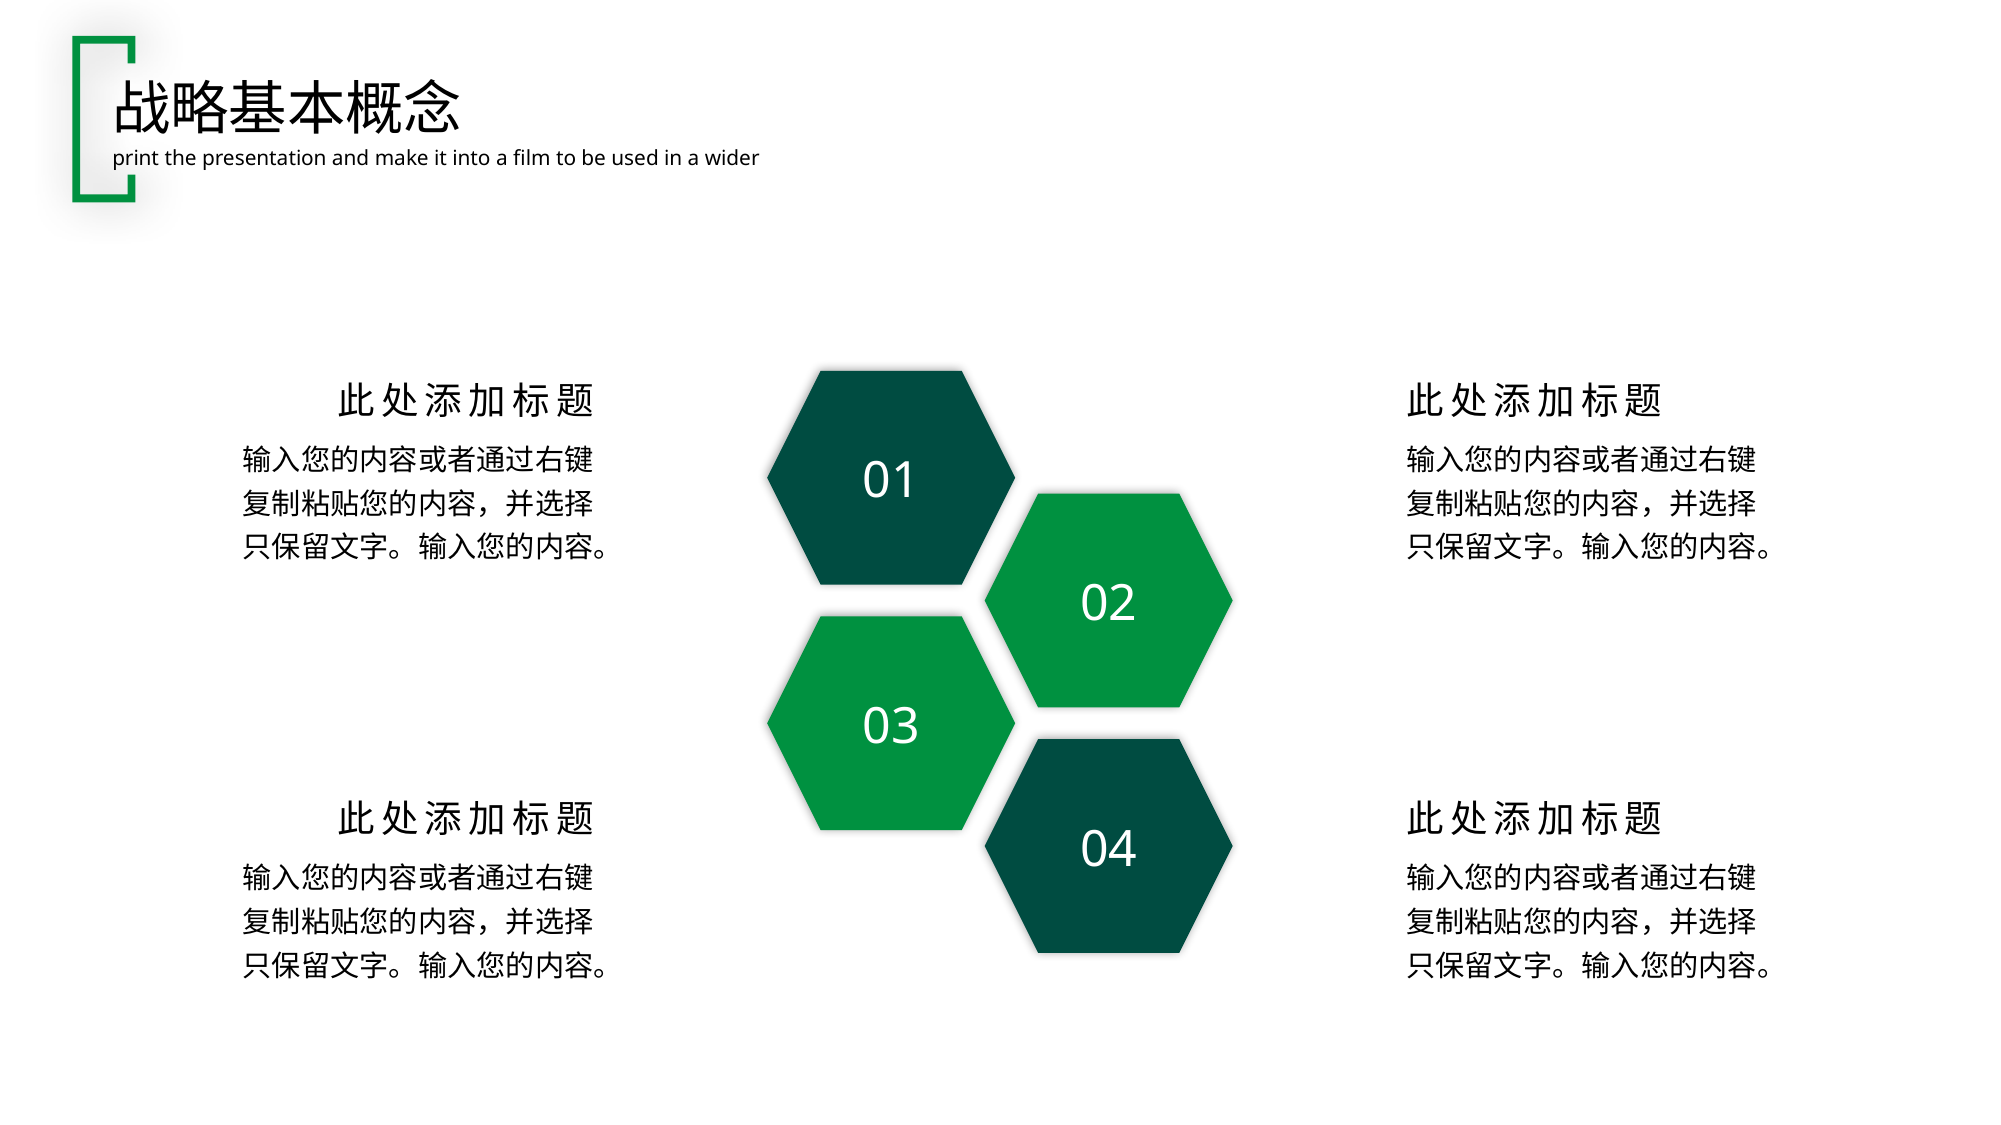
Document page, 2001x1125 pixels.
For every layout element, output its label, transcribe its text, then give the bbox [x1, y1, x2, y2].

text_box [1391, 369, 1795, 570]
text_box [205, 787, 609, 988]
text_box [72, 35, 862, 203]
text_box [205, 369, 609, 570]
text_box 01 [766, 369, 1017, 586]
text_box 03 [766, 615, 1017, 832]
text_box 04 [983, 738, 1234, 954]
text_box 02 [983, 492, 1234, 709]
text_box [1391, 787, 1795, 988]
